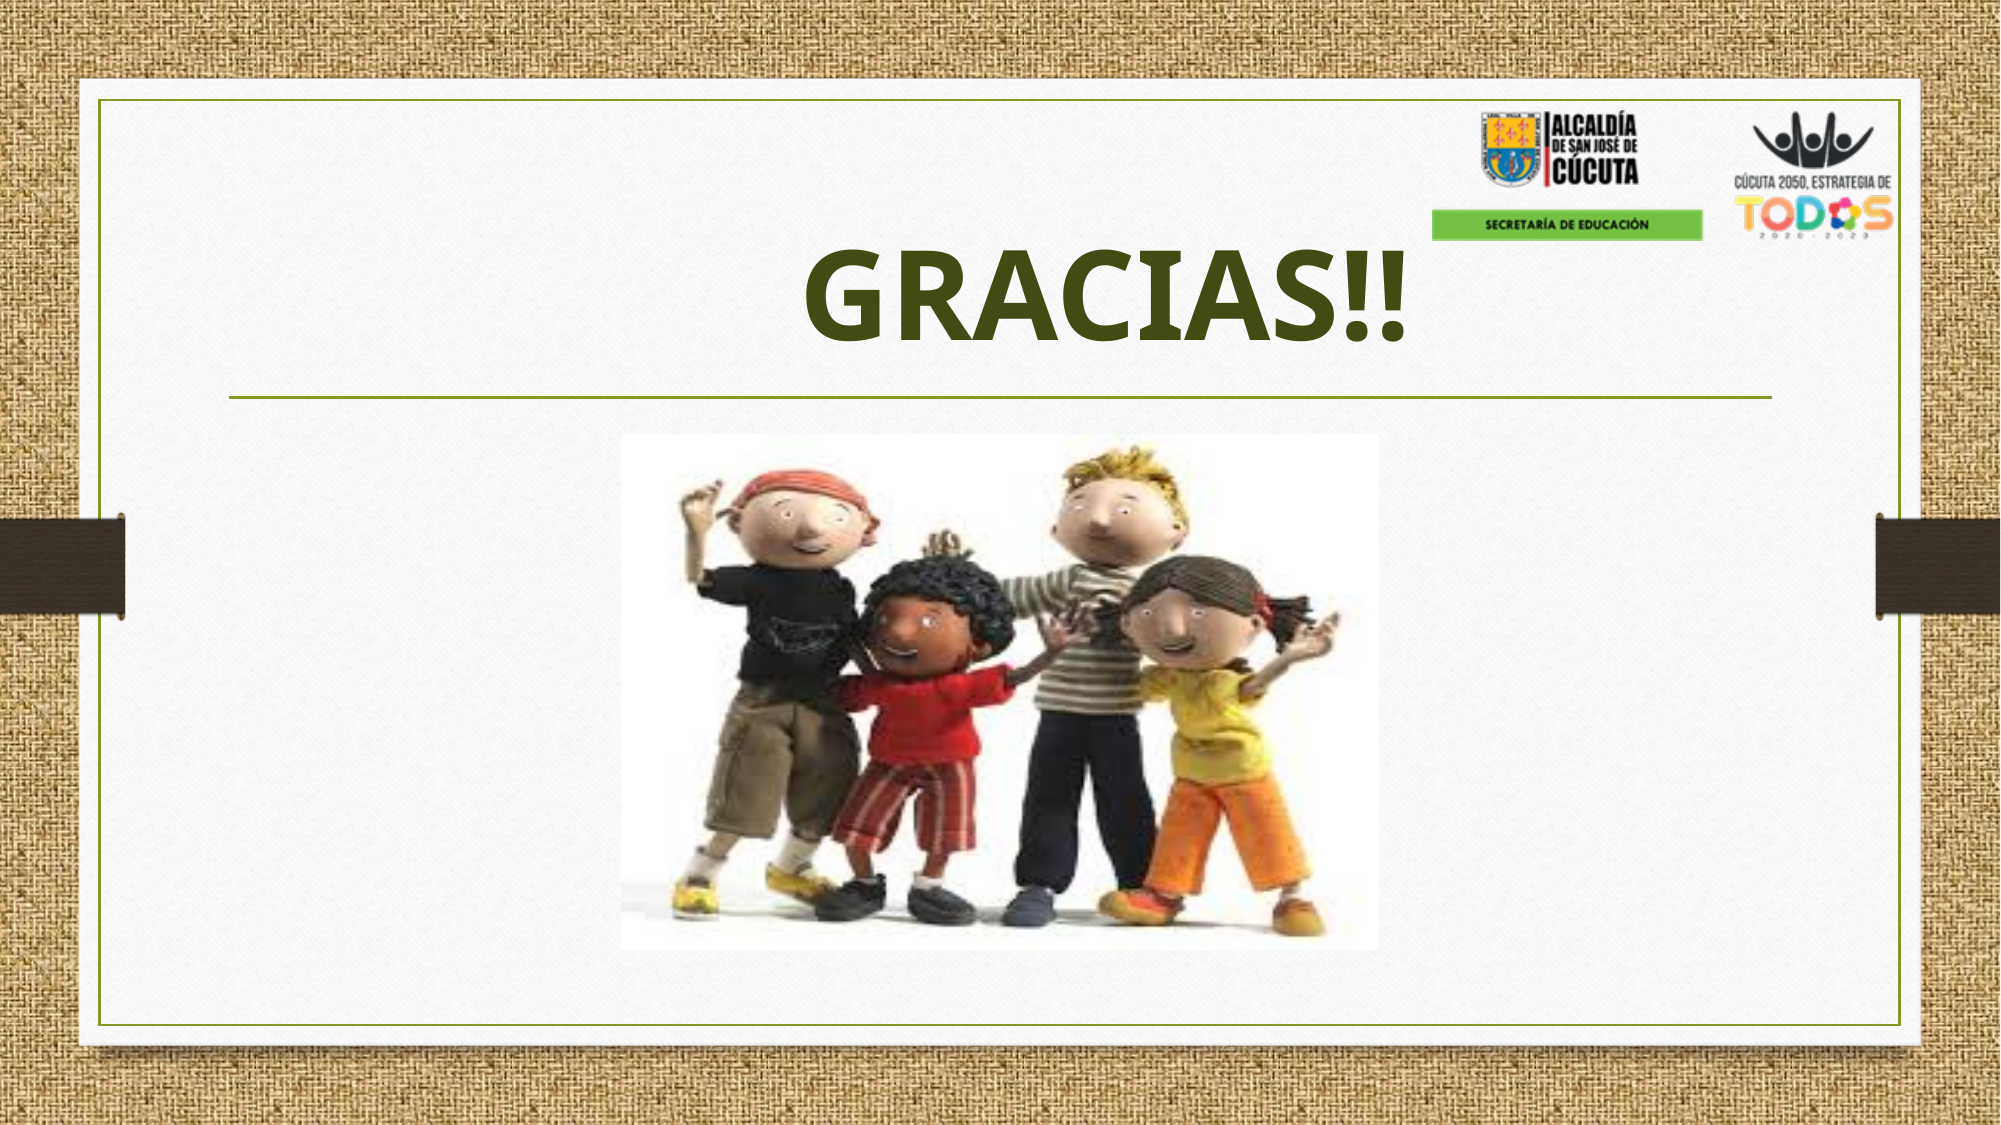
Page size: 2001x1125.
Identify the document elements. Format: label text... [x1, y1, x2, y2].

text_box GRACIAS!! [473, 207, 1738, 483]
picture [0, 0, 2001, 1125]
